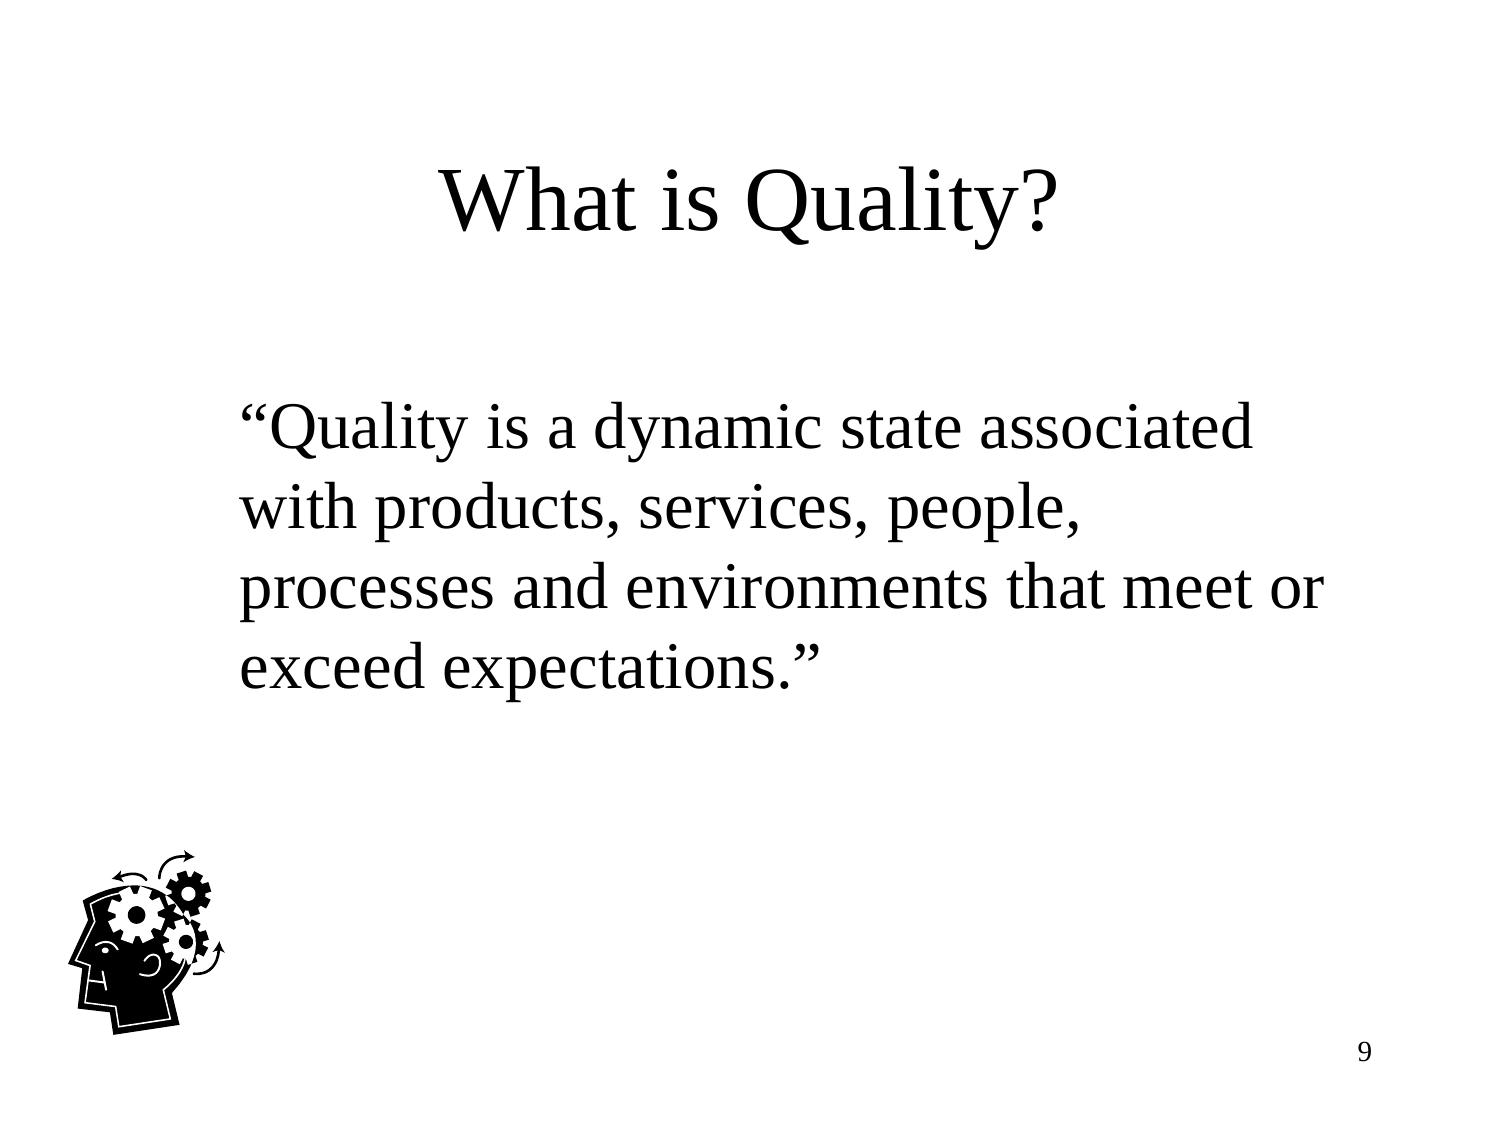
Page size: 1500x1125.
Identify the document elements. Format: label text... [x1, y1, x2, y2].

slide_number 9 [1074, 1025, 1388, 1100]
text_box “Quality is a dynamic state associated with products, services, people, processes and environments that meet or exceed expectations.” [224, 374, 1363, 710]
picture [67, 849, 226, 1036]
title What is Quality? [112, 99, 1388, 288]
